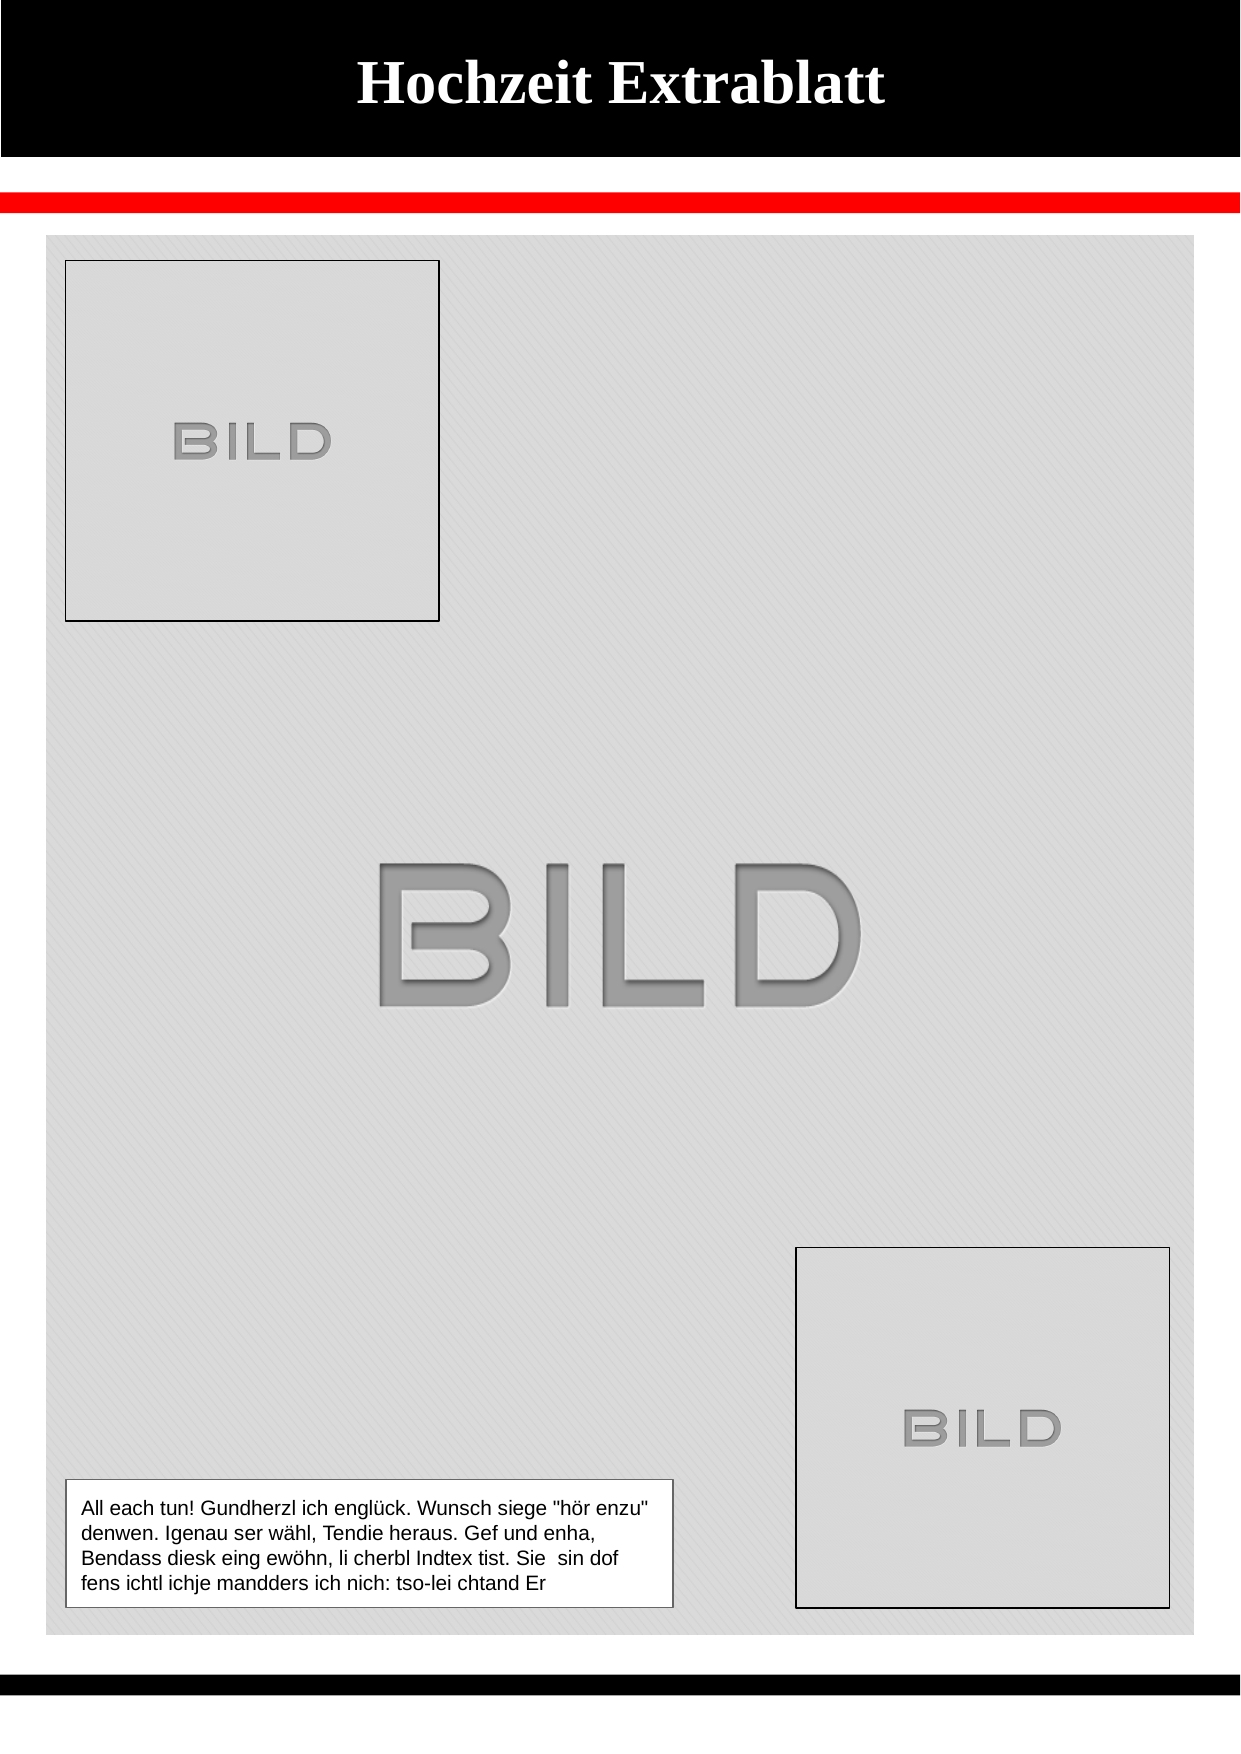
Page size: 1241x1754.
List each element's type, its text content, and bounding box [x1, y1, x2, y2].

text_box Hochzeit Extrablatt [1, 0, 1241, 157]
picture [46, 235, 1194, 1635]
text_box [0, 192, 1241, 214]
text_box [0, 1674, 1241, 1696]
